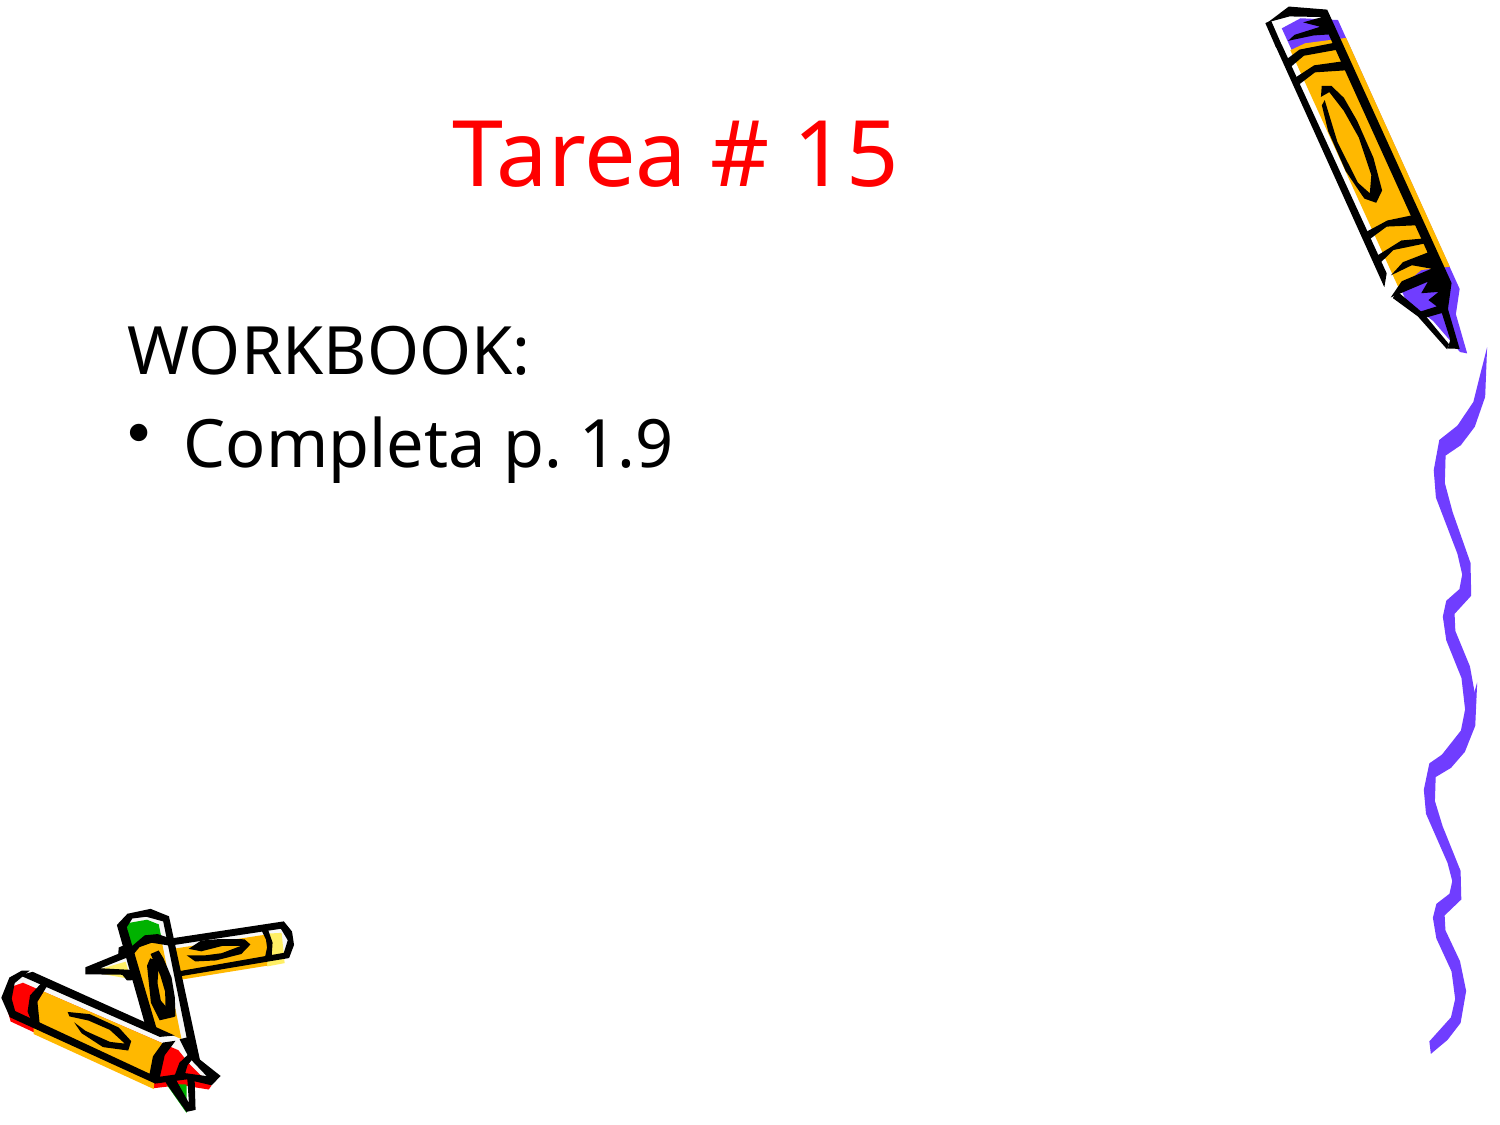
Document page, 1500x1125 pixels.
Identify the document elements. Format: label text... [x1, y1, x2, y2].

title Tarea # 15 [112, 37, 1240, 213]
list WORKBOOK: Completa p. 1.9 [112, 299, 1375, 900]
